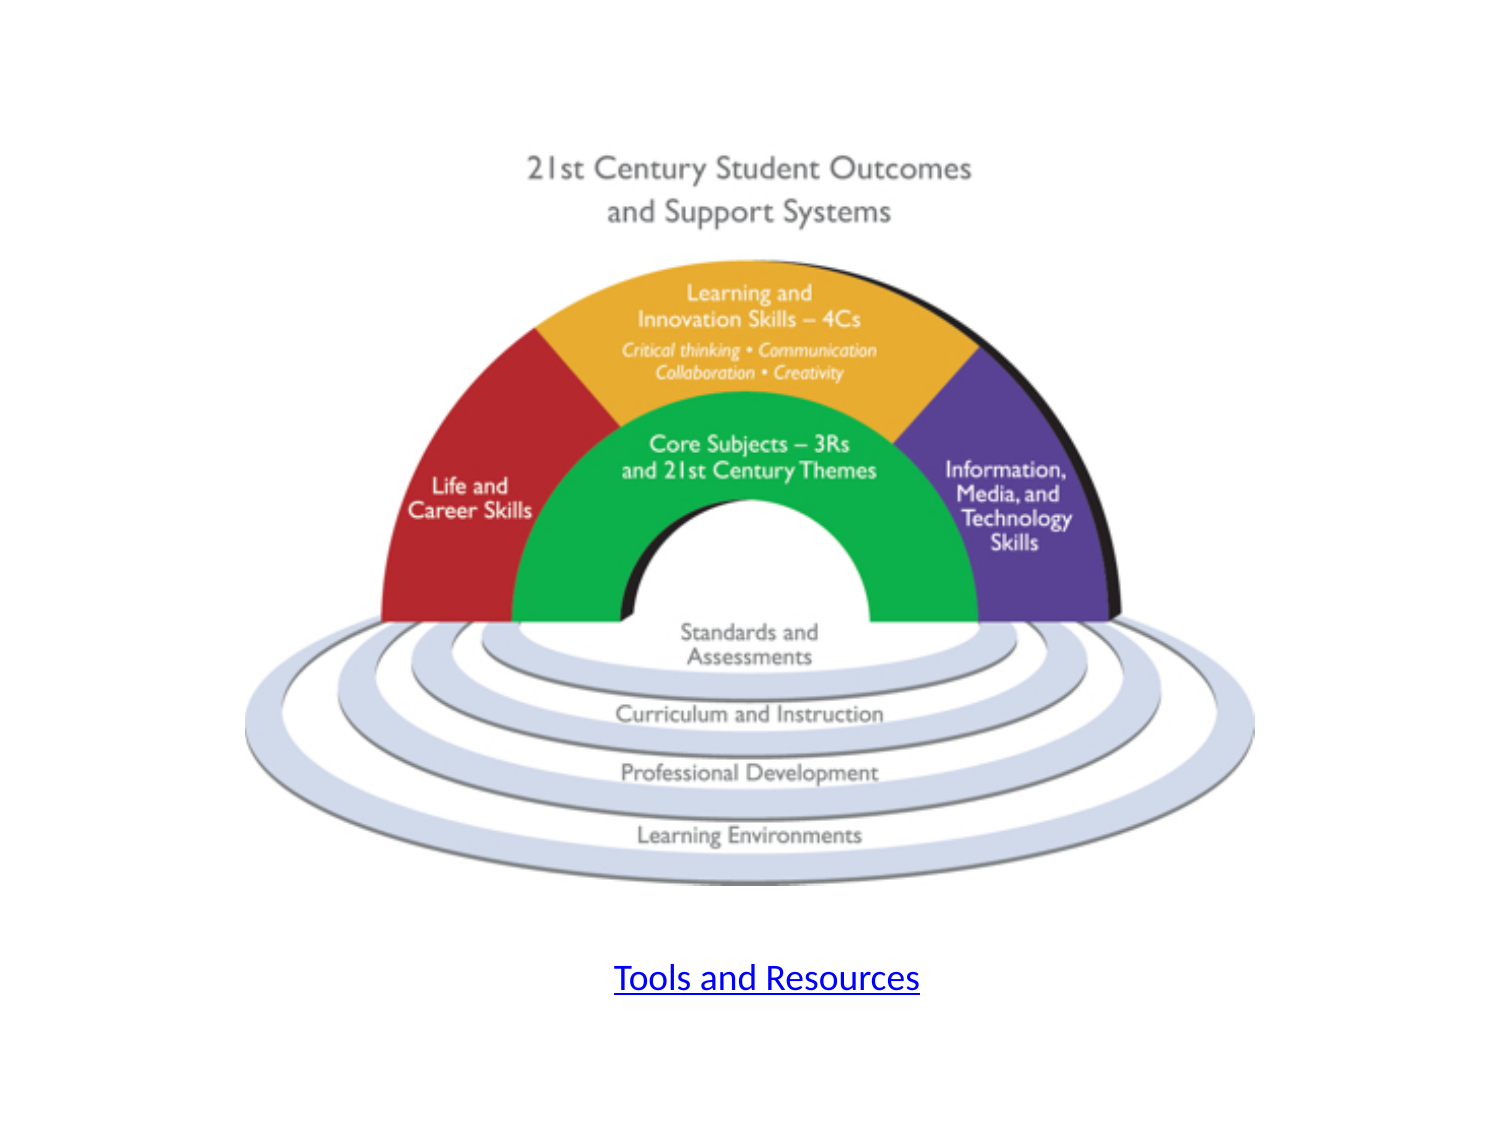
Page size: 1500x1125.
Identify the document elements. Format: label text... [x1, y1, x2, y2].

text_box Tools and Resources [598, 945, 946, 1005]
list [74, 142, 1426, 886]
